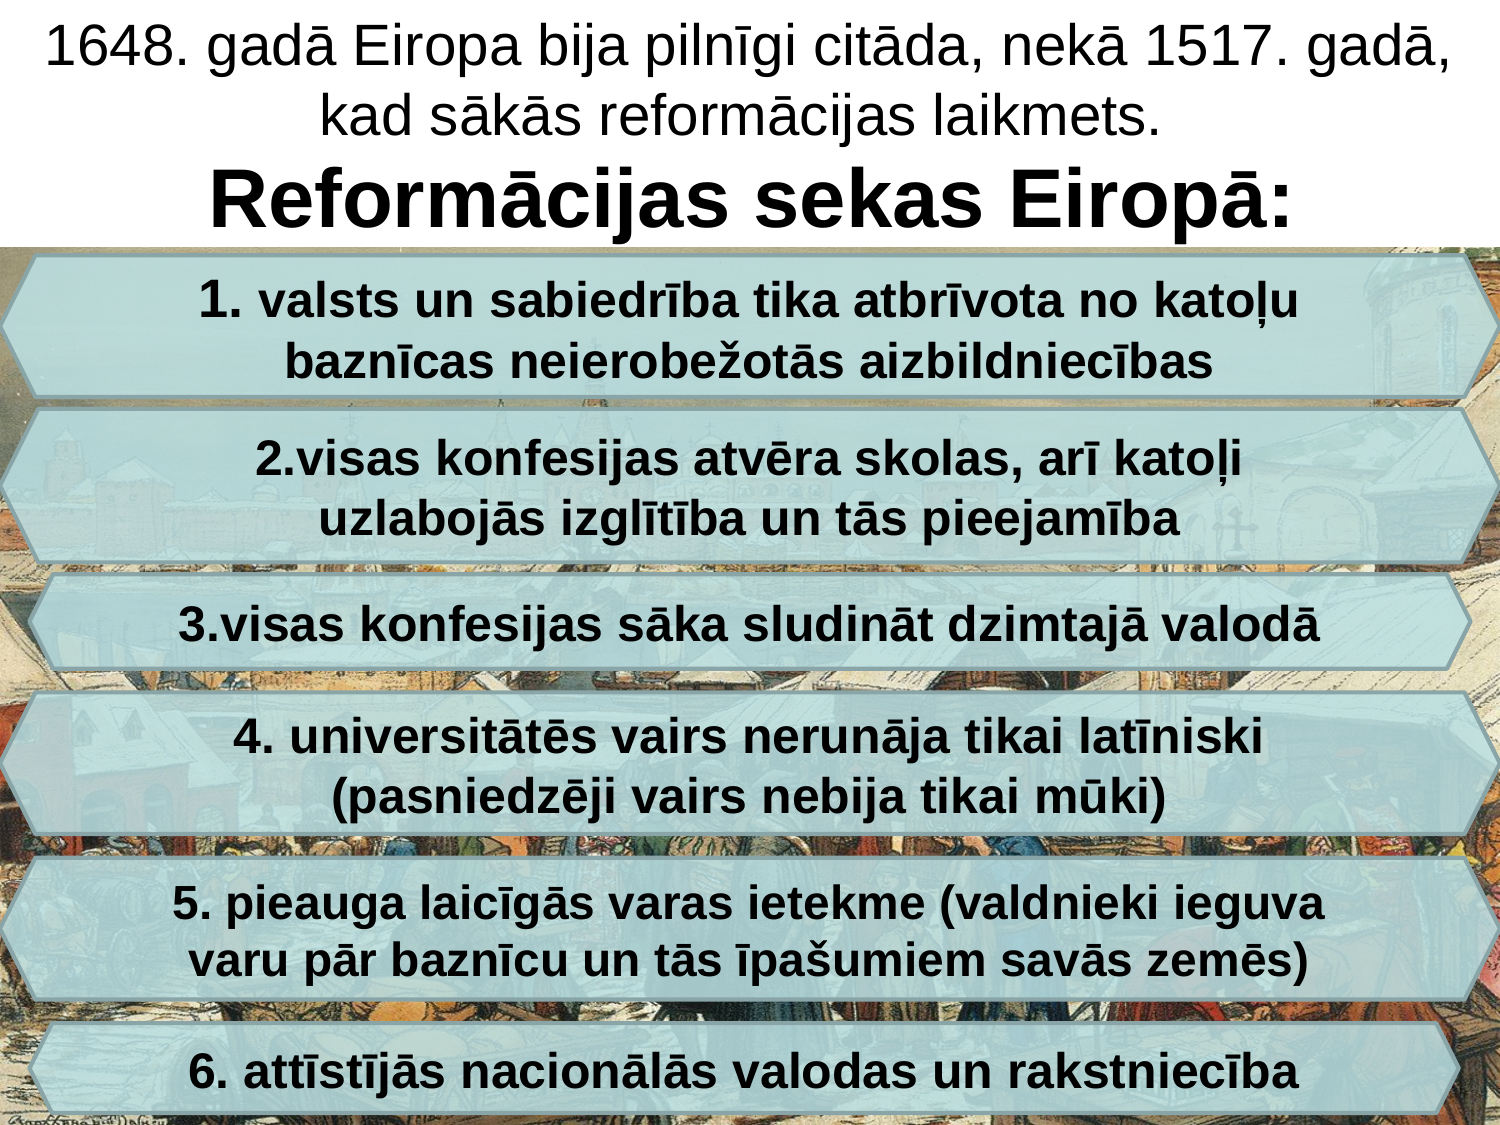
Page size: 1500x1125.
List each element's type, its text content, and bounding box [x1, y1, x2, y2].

text_box 1648. gadā Eiropa bija pilnīgi citāda, nekā 1517. gadā, kad sākās reformācijas laikmets. [0, 0, 1500, 155]
picture [0, 247, 1500, 1125]
title Reformācijas sekas Eiropā: [76, 155, 1427, 246]
